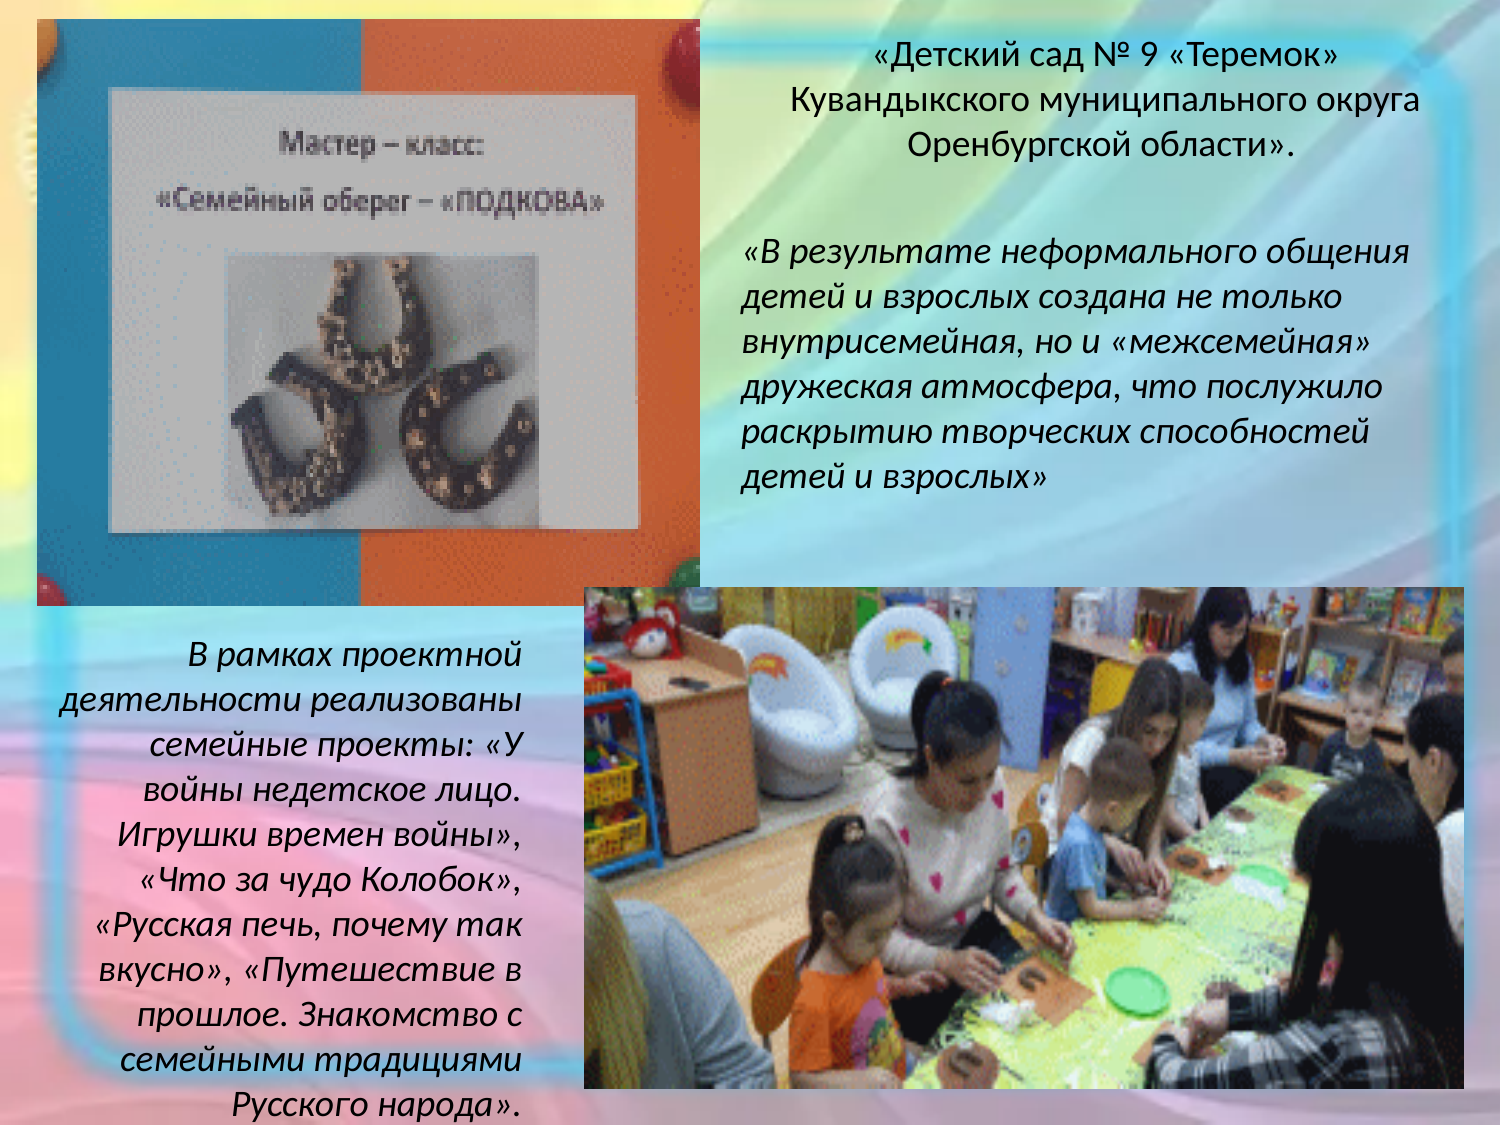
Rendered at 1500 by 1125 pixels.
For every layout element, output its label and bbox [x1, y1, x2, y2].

picture [37, 18, 1464, 1089]
list [0, 0, 1500, 1125]
